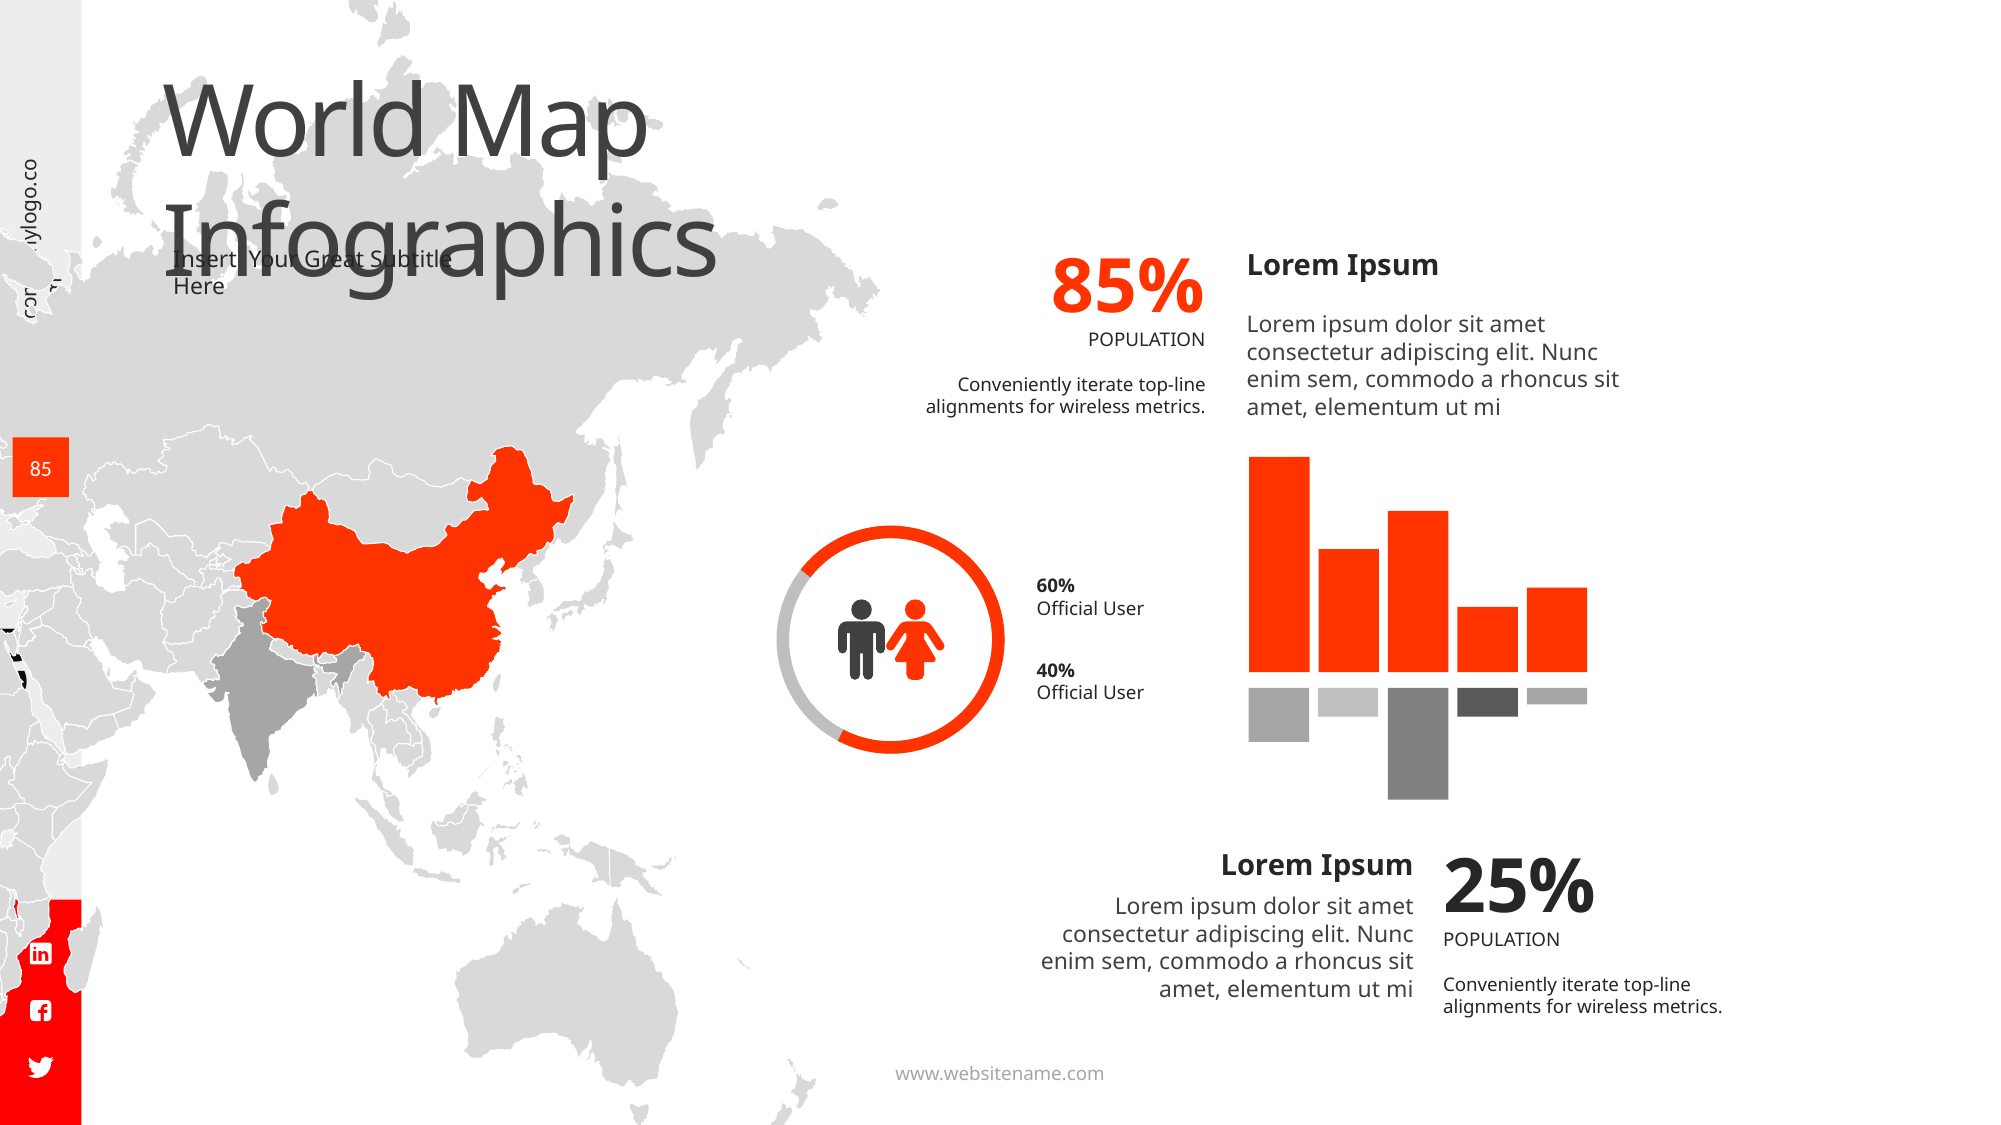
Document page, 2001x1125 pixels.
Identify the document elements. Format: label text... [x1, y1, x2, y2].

text_box [885, 637, 889, 648]
text_box [1387, 510, 1449, 673]
text_box [1317, 687, 1379, 718]
text_box [1456, 687, 1519, 718]
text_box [0, 0, 883, 1125]
text_box [1248, 687, 1310, 743]
text_box Lorem Ipsum [908, 838, 1428, 889]
text_box [886, 621, 945, 680]
text_box [1318, 548, 1380, 673]
text_box 40% Official User [1021, 650, 1159, 711]
text_box 25% POPULATION Conveniently iterate top-line alignments for wireless metrics. [1428, 830, 1742, 1025]
text_box [1248, 456, 1311, 673]
text_box 60% Official User [1021, 566, 1159, 626]
text_box Lorem ipsum dolor sit amet consectetur adipiscing elit. Nunc enim sem, commodo a rhoncus sit amet, elementum ut mi [1231, 302, 1640, 428]
text_box 85% POPULATION Conveniently iterate top-line alignments for wireless metrics. [906, 229, 1220, 425]
text_box [883, 530, 1000, 749]
text_box Lorem ipsum dolor sit amet consectetur adipiscing elit. Nunc enim sem, commodo a rhoncus sit amet, elementum ut mi [988, 889, 1428, 1010]
text_box [905, 599, 926, 620]
text_box www.websitename.com [883, 1053, 1120, 1091]
text_box [1526, 687, 1588, 706]
text_box [1526, 587, 1588, 673]
text_box [1456, 606, 1519, 673]
text_box Lorem Ipsum [1231, 239, 1752, 289]
text_box [1387, 687, 1449, 801]
